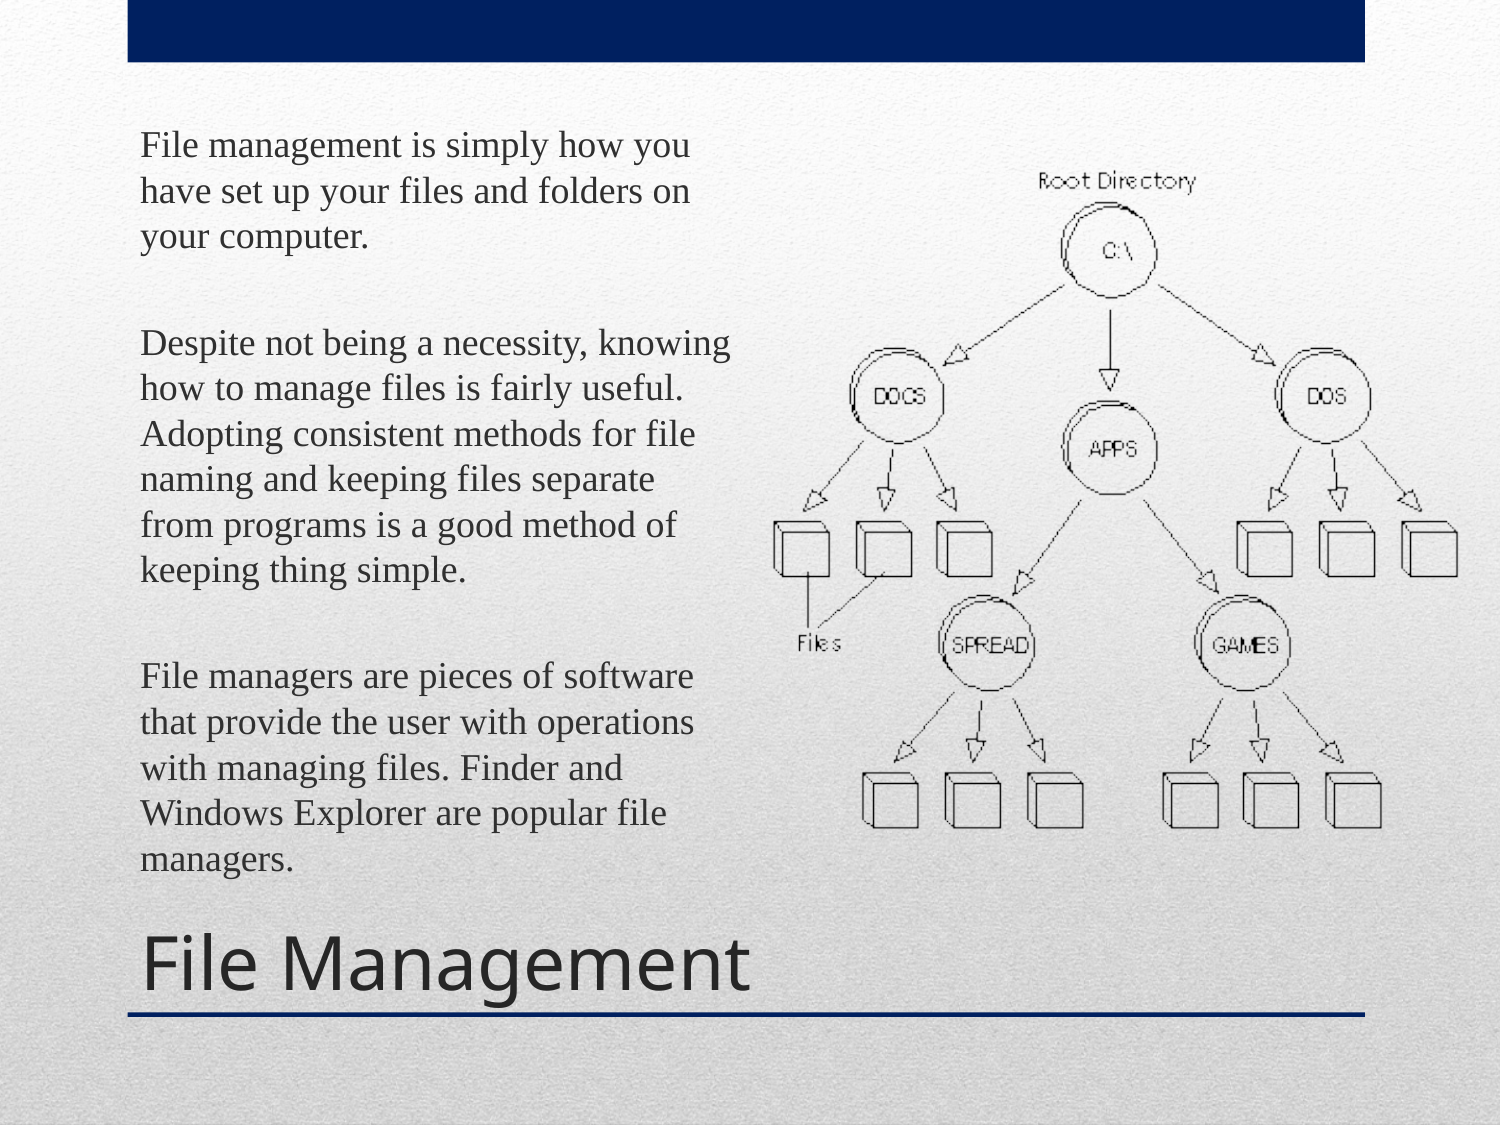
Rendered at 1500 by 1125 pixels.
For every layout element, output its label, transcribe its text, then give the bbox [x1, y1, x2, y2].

list File management is simply how you have set up your files and folders on your computer. Despite not being a necessity, knowing how to manage files is fairly useful. Adopting consistent methods for file naming and keeping files separate from programs is a good method of keeping thing simple. File managers are pieces of software that provide the user with operations with managing files. Finder and Windows Explorer are popular file managers. [125, 112, 750, 894]
title File Management [125, 750, 1238, 1013]
picture [760, 160, 1465, 841]
